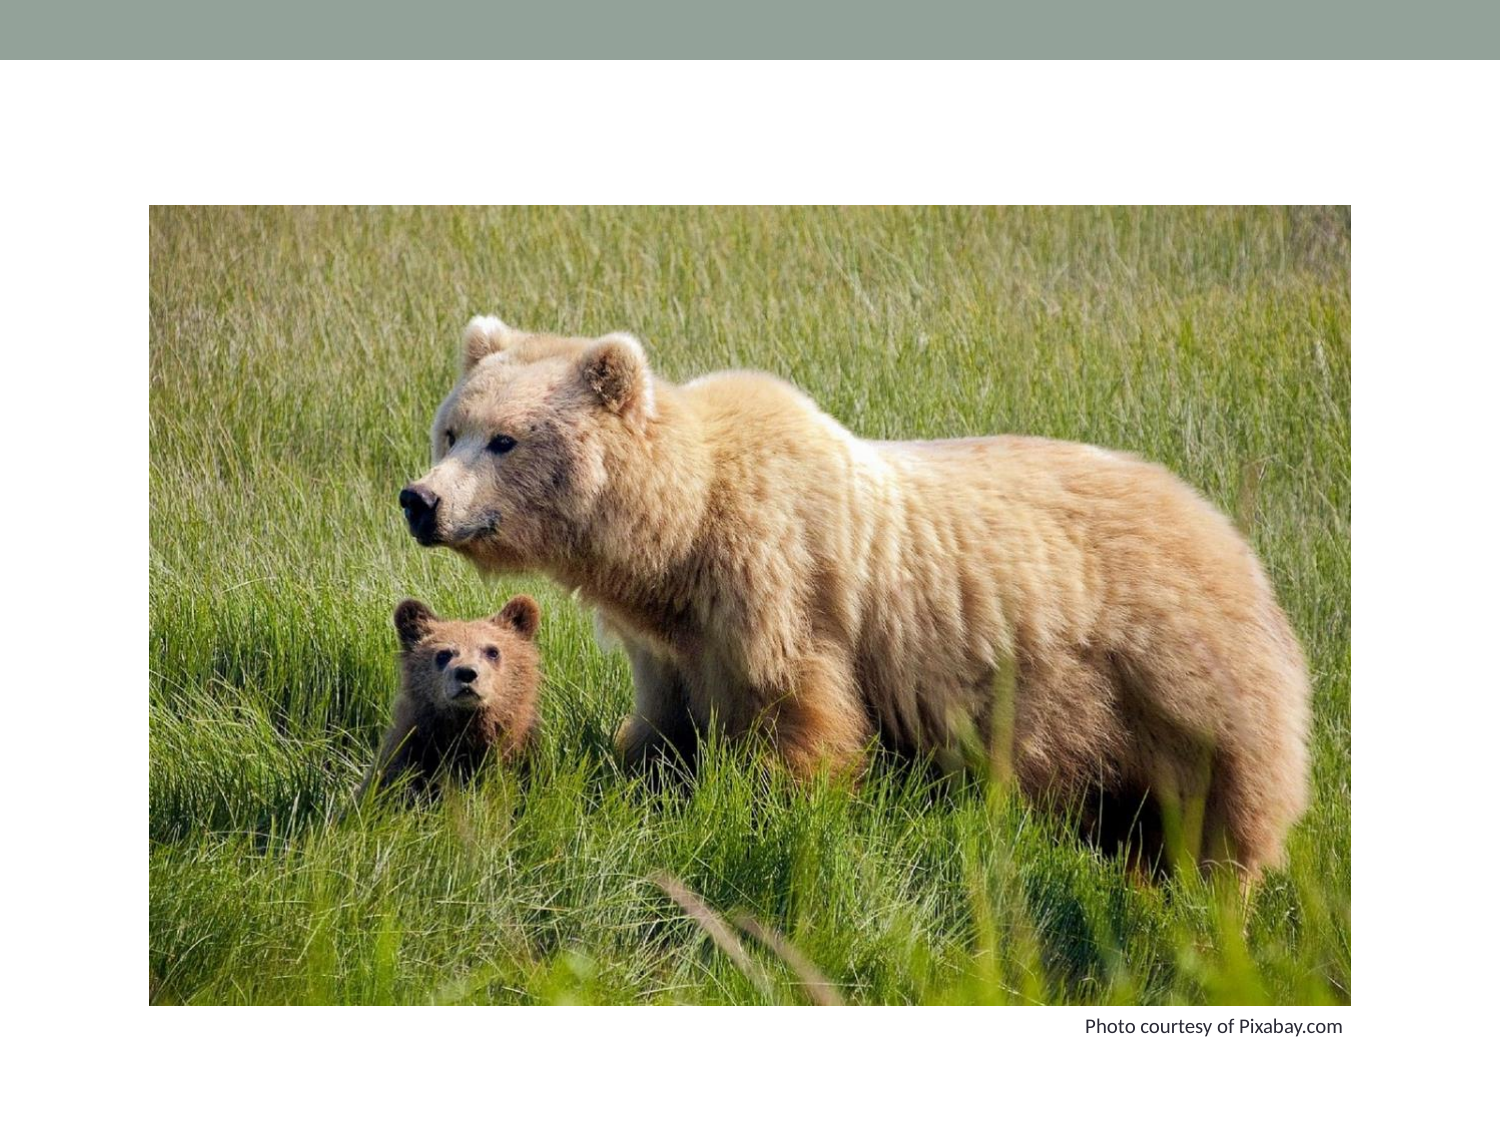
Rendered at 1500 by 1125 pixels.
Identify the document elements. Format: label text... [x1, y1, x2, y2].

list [148, 205, 1352, 1006]
text_box Photo courtesy of Pixabay.com [1070, 1005, 1395, 1045]
